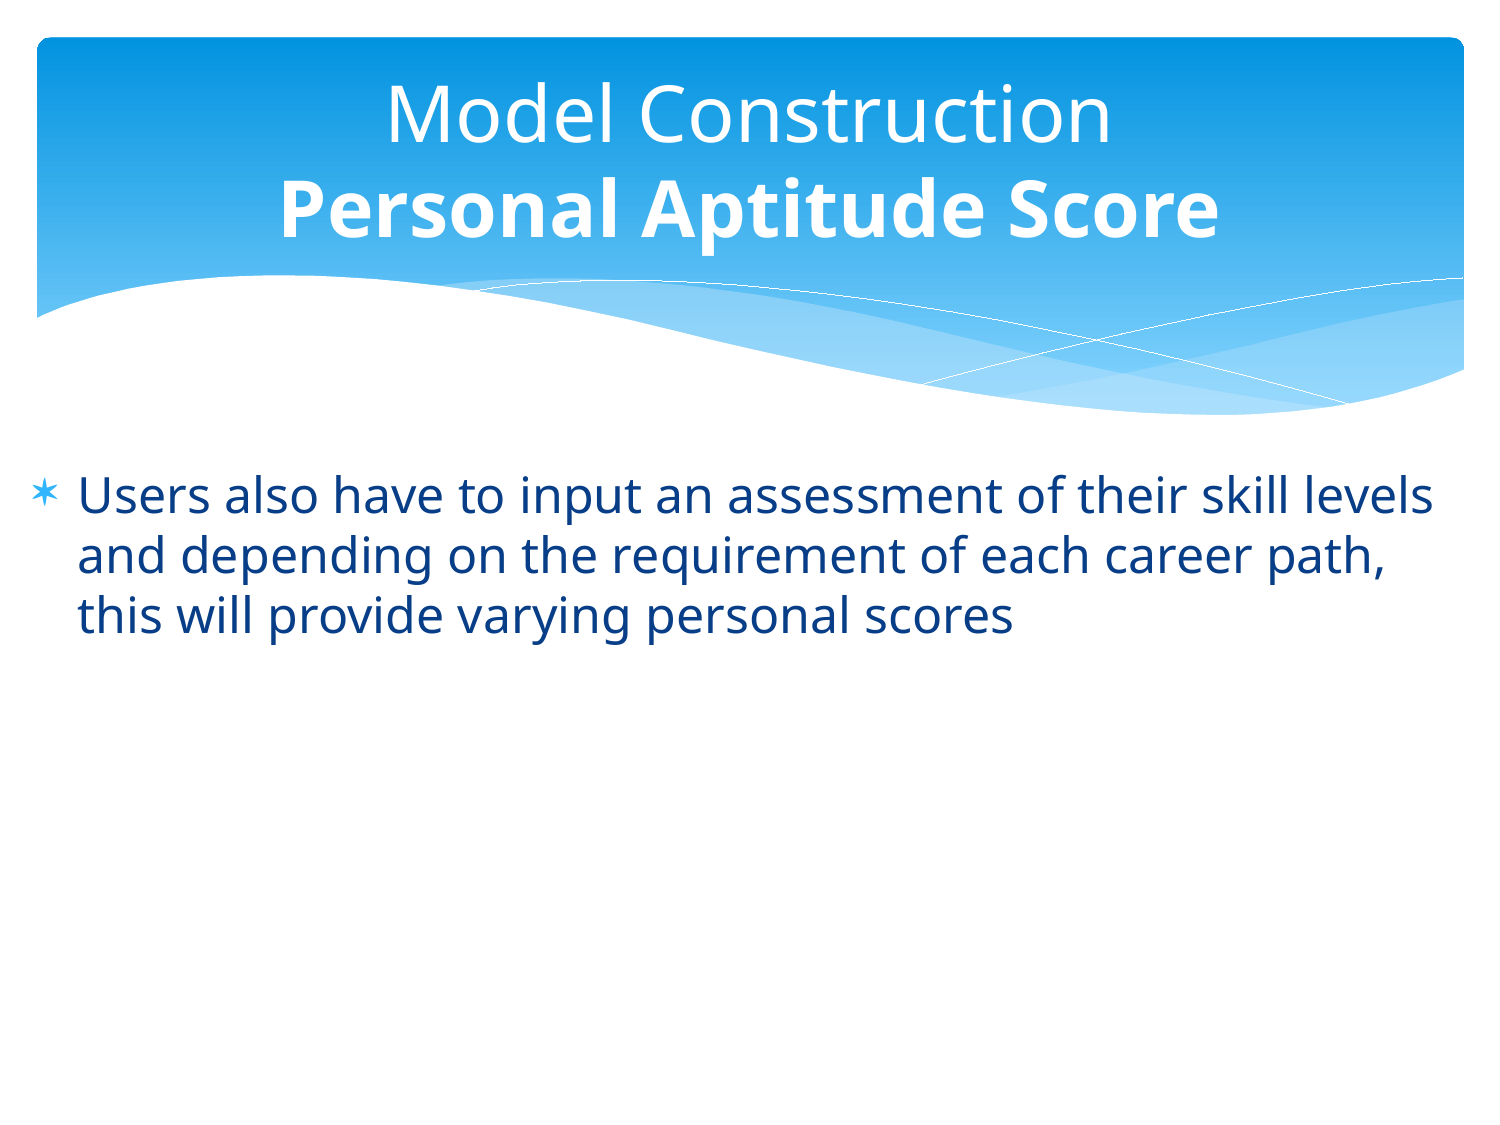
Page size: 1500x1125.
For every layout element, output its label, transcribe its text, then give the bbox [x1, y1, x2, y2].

list Users also have to input an assessment of their skill levels and depending on the requirement of each career path, this will provide varying personal scores [17, 456, 1471, 675]
title Model Construction Personal Aptitude Score [75, 55, 1425, 261]
